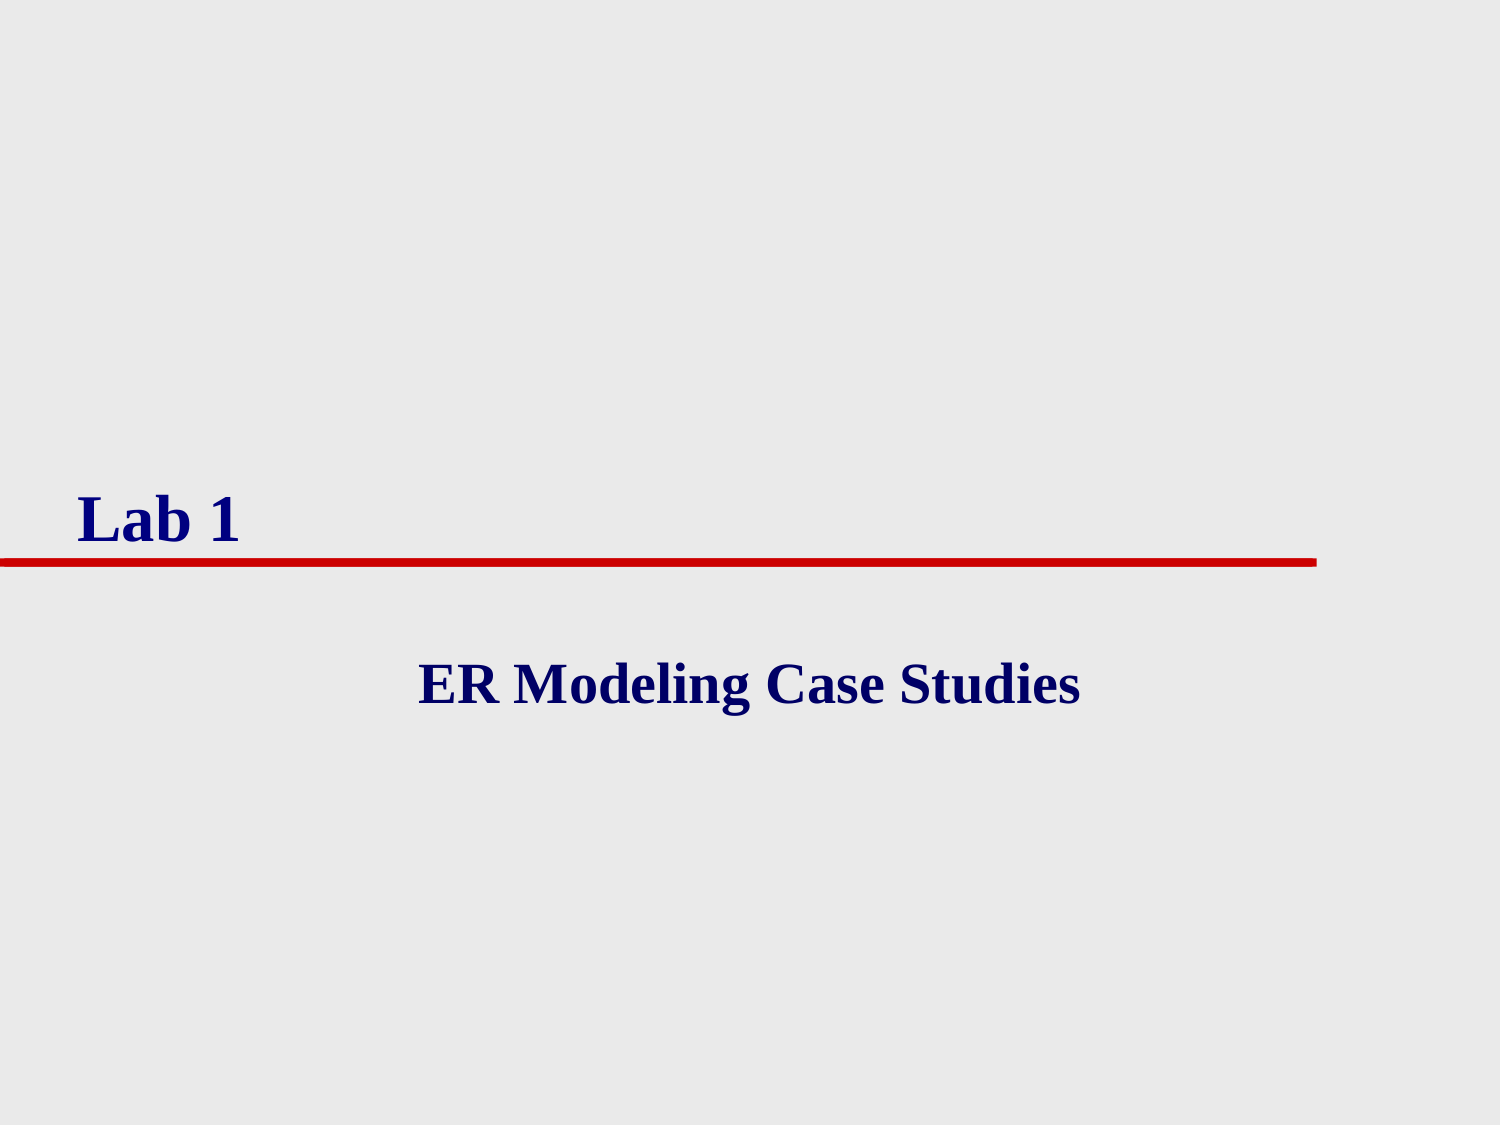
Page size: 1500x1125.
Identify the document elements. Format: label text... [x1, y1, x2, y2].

subtitle ER Modeling Case Studies [224, 637, 1276, 926]
title Lab 1 [62, 374, 1338, 563]
